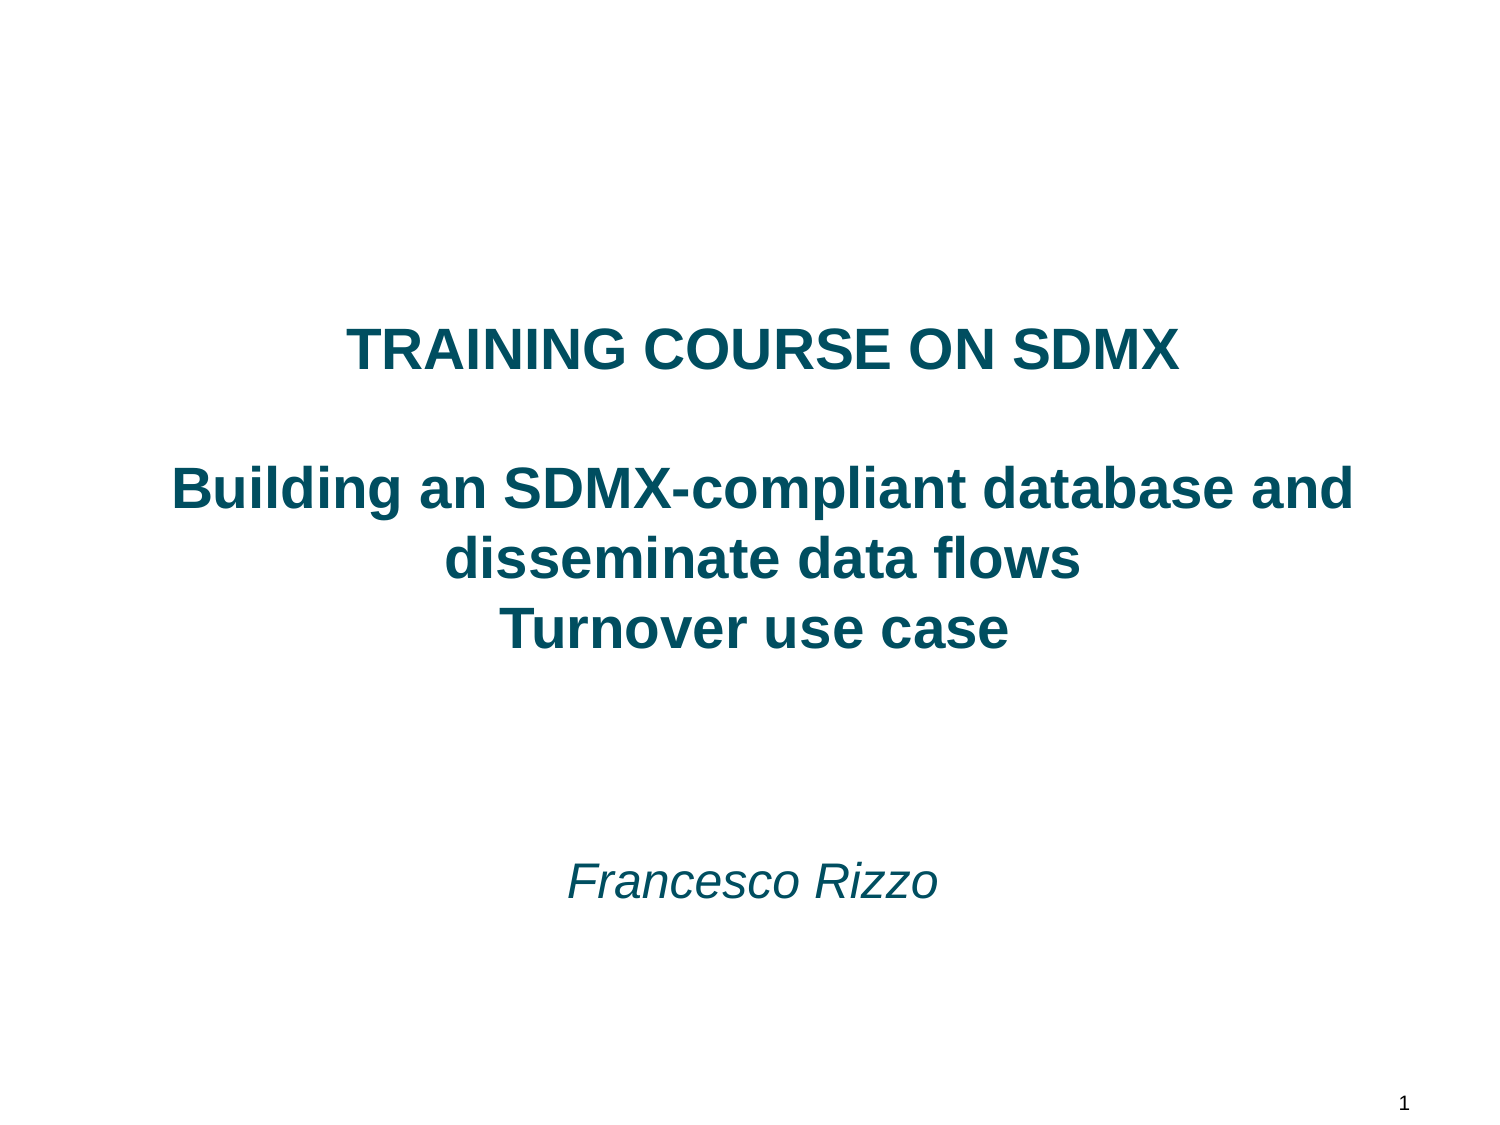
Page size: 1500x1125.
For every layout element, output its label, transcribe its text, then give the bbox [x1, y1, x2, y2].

text_box Francesco Rizzo [377, 841, 1128, 916]
title TRAINING COURSE ON SDMX Building an SDMX-compliant database and disseminate data flows Turnover use case [88, 196, 1439, 776]
slide_number 1 [1074, 1082, 1425, 1125]
